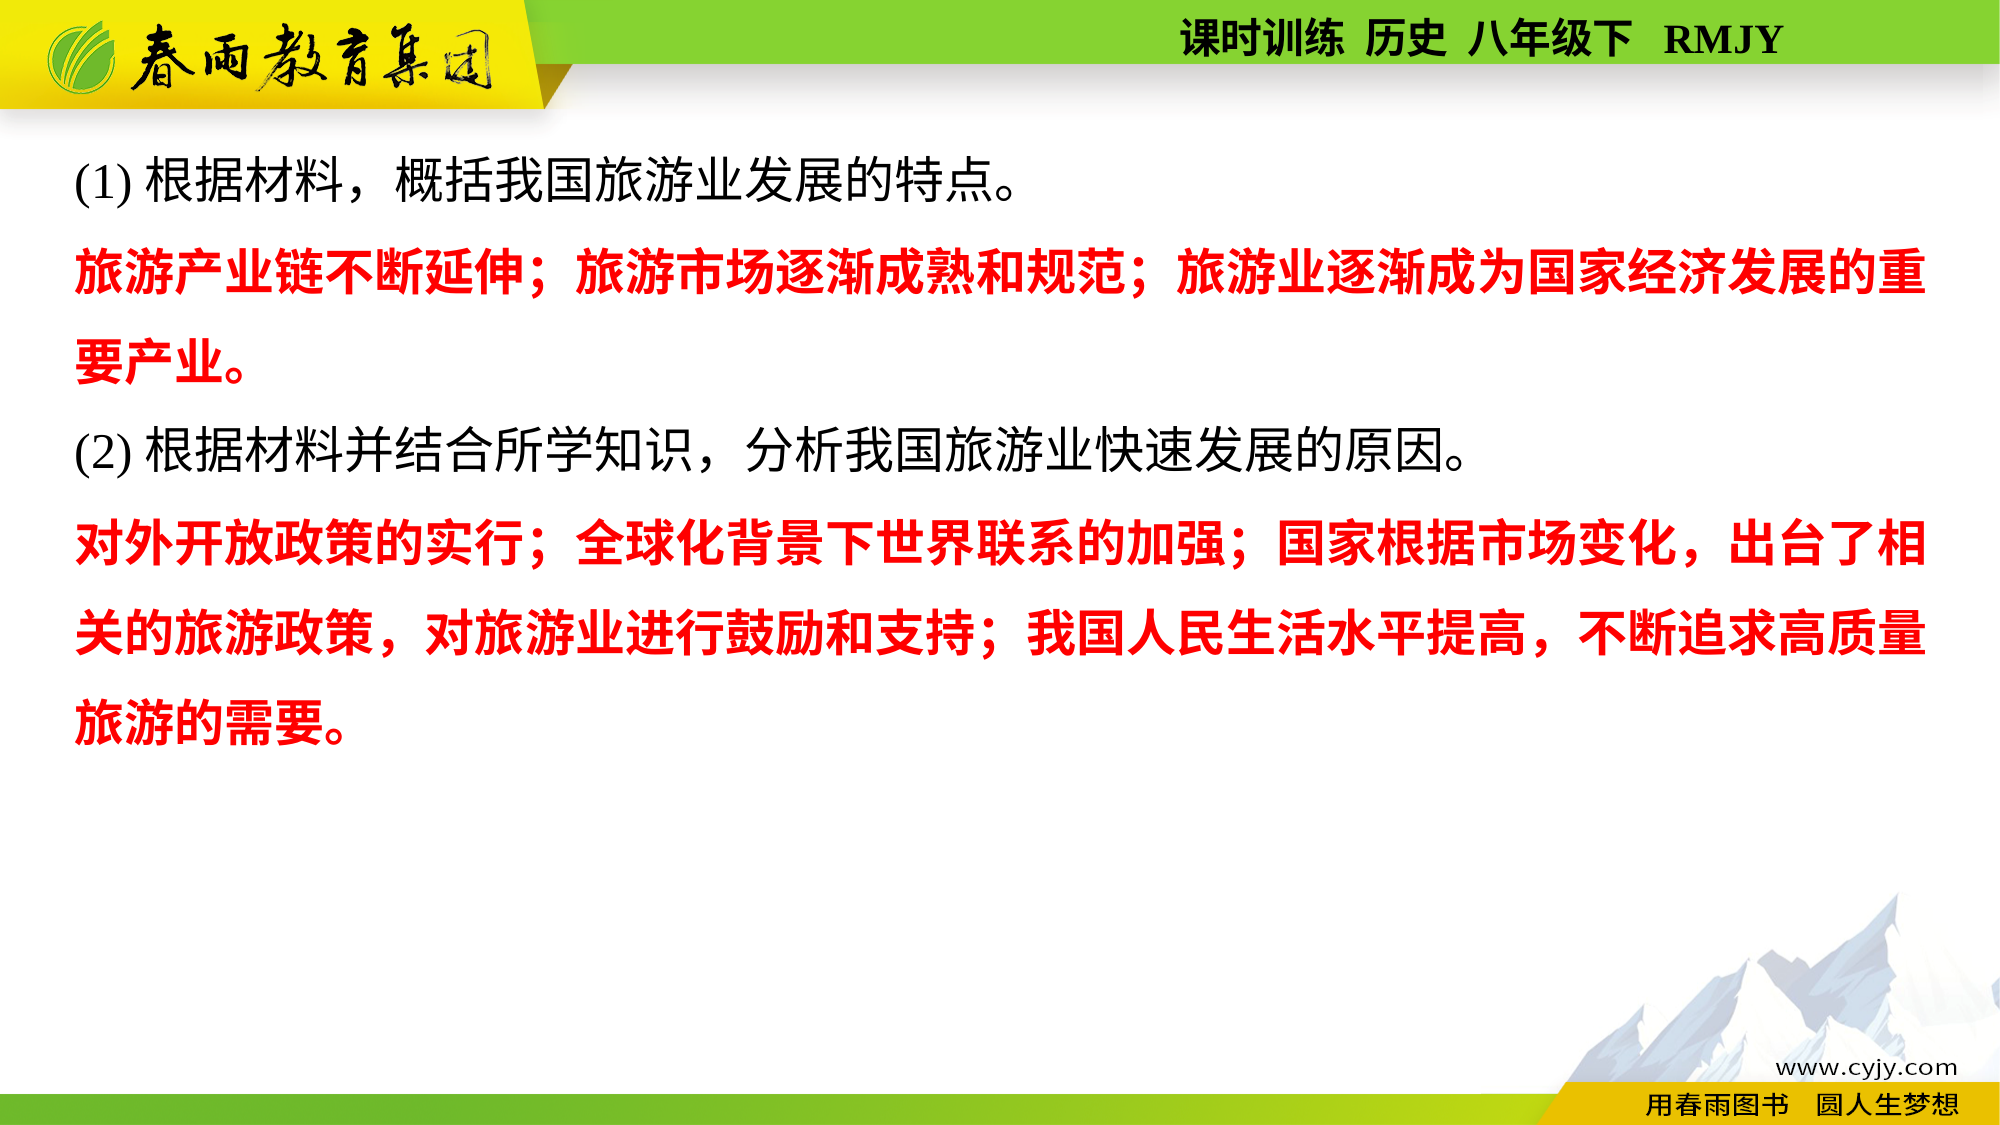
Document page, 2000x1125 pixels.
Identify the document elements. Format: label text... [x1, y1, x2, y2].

picture [0, 0, 2000, 1125]
text_box 旅游产业链不断延伸；旅游市场逐渐成熟和规范；旅游业逐渐成为国家经济发展的重要产业。 [59, 202, 1944, 398]
list (1)根据材料，概括我国旅游业发展的特点。 (2)根据材料并结合所学知识，分析我国旅游业快速发展的原因。 [59, 110, 1944, 202]
text_box 对外开放政策的实行；全球化背景下世界联系的加强；国家根据市场变化，出台了相关的旅游政策，对旅游业进行鼓励和支持；我国人民生活水平提高，不断追求高质量旅游的需要。 [59, 473, 1944, 759]
list (1)根据材料，概括我国旅游业发展的特点。 (2)根据材料并结合所学知识，分析我国旅游业快速发展的原因。 [59, 398, 1944, 473]
